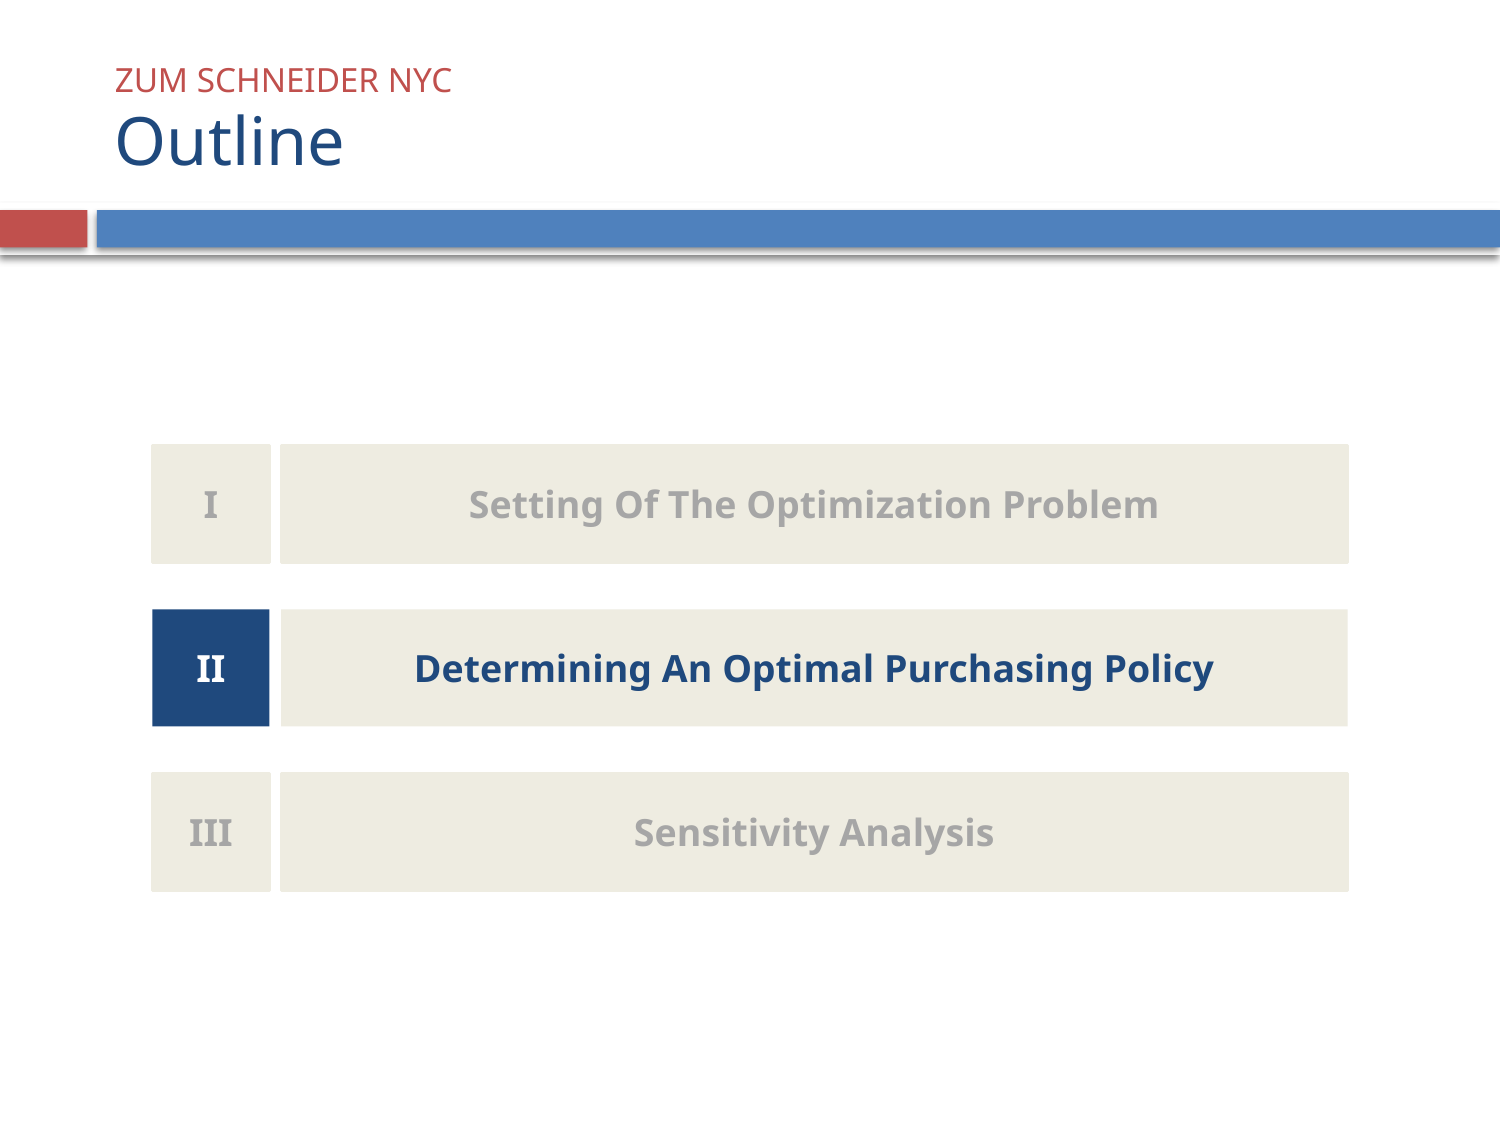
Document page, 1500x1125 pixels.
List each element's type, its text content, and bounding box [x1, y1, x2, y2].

text_box Setting Of The Optimization Problem [280, 444, 1349, 564]
text_box Determining An Optimal Purchasing Policy [280, 608, 1349, 728]
text_box III [151, 772, 271, 892]
text_box I [151, 444, 271, 564]
text_box II [151, 608, 271, 728]
text_box Sensitivity Analysis [280, 772, 1349, 892]
title ZUM SCHNEIDER NYC Outline [99, 37, 1438, 200]
